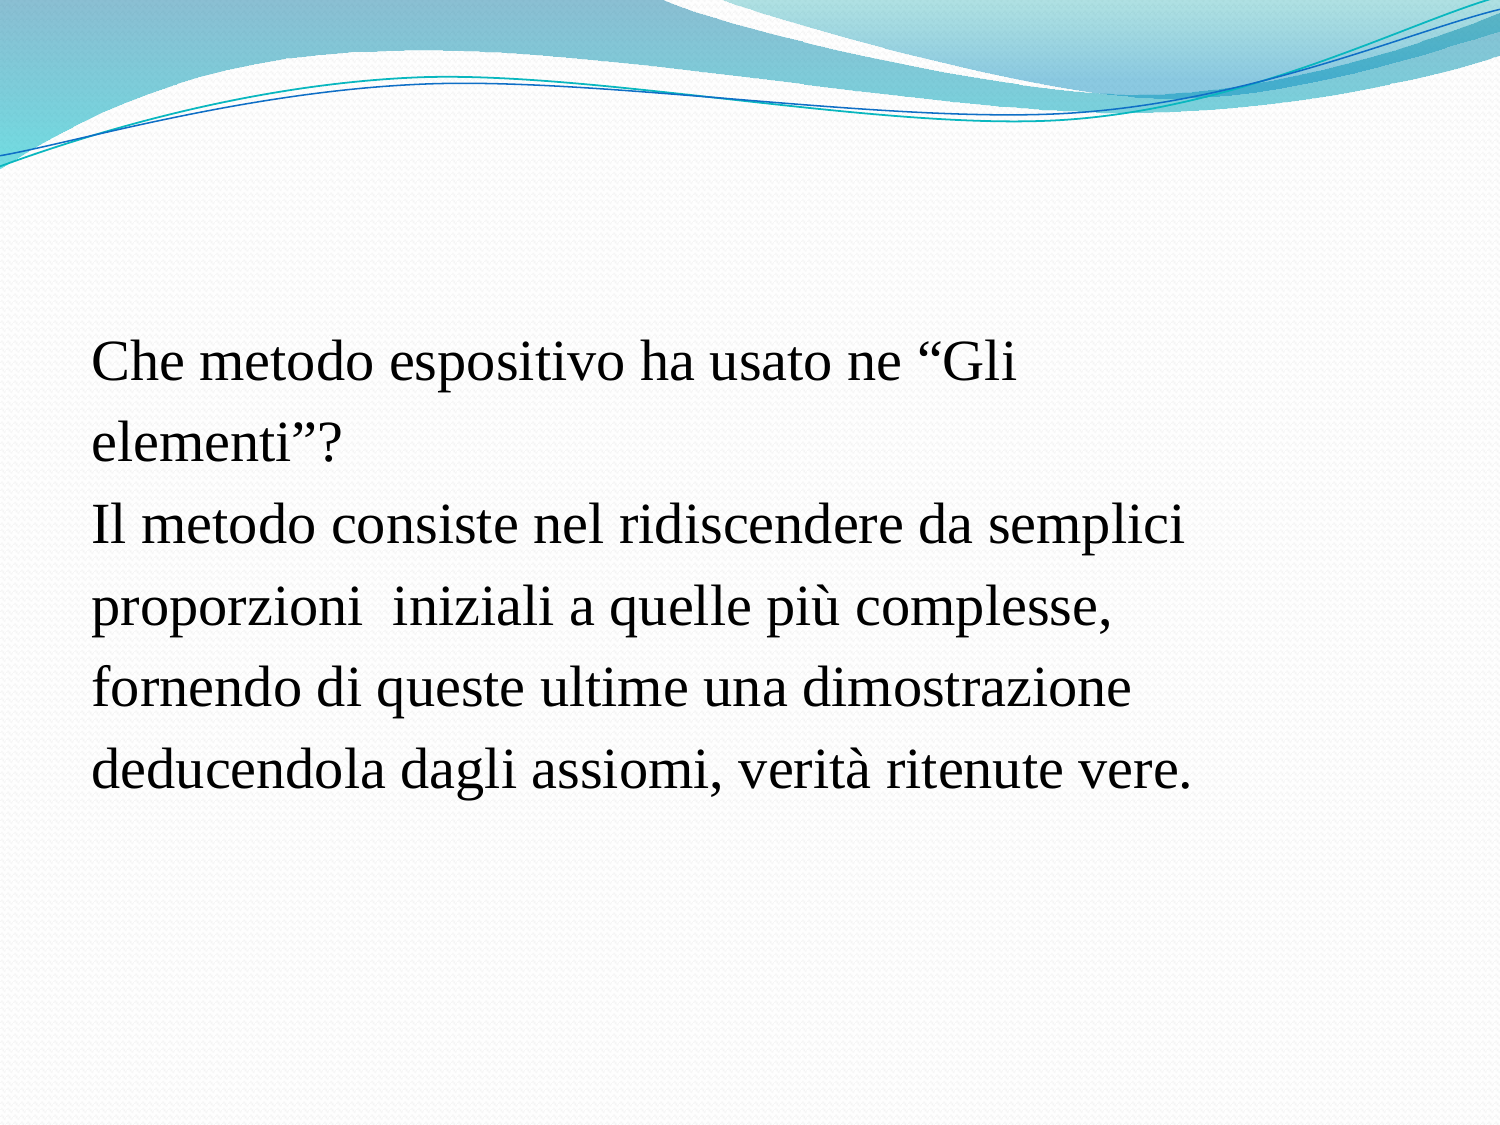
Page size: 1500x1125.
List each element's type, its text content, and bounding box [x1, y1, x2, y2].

list Che metodo espositivo ha usato ne “Gli elementi”? Il metodo consiste nel ridiscendere da semplici proporzioni iniziali a quelle più complesse, fornendo di queste ultime una dimostrazione deducendola dagli assiomi, verità ritenute vere. [76, 314, 1427, 1035]
